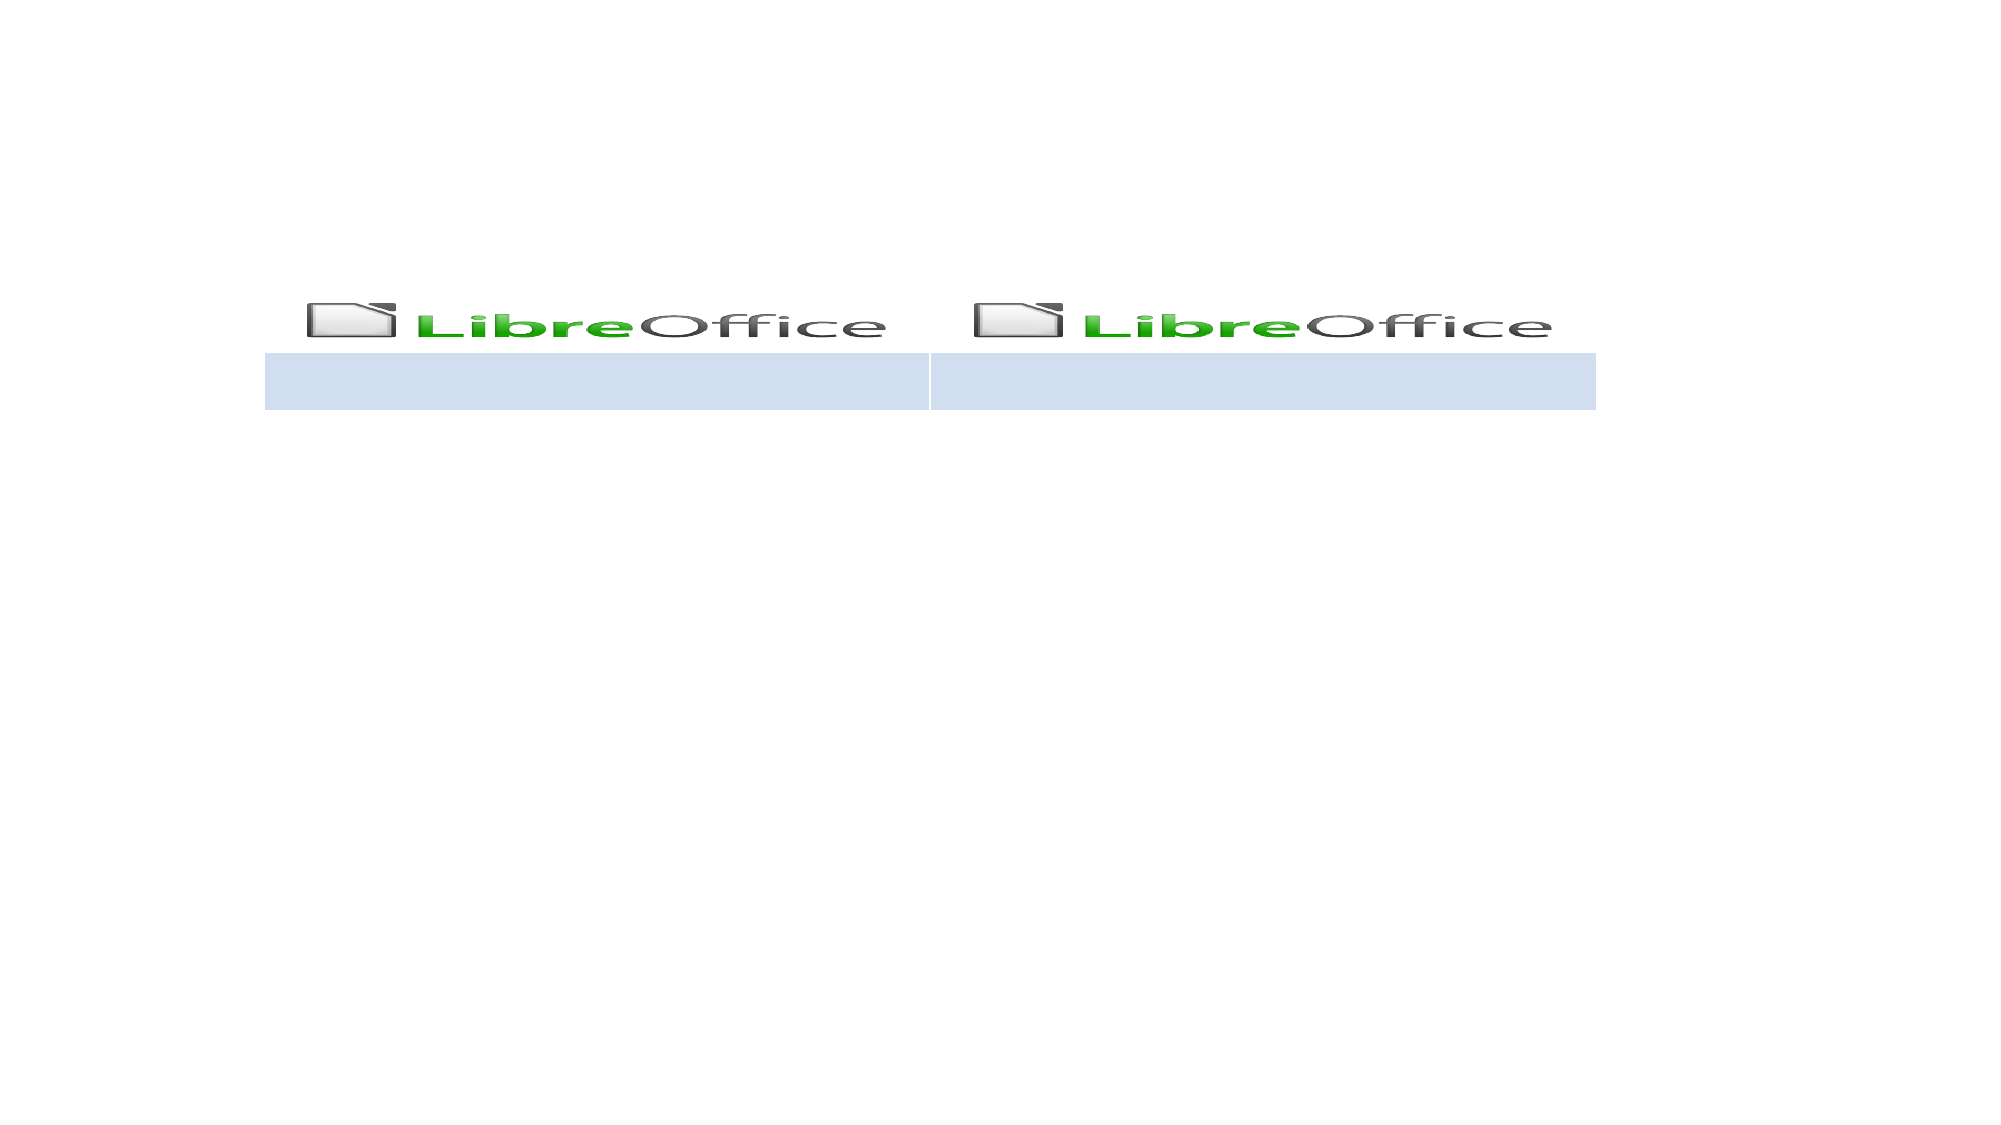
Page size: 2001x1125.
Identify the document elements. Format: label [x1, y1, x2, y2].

table_cell [931, 353, 1596, 410]
table_header [931, 291, 1596, 348]
table_cell [265, 353, 929, 410]
table_header [265, 291, 929, 348]
